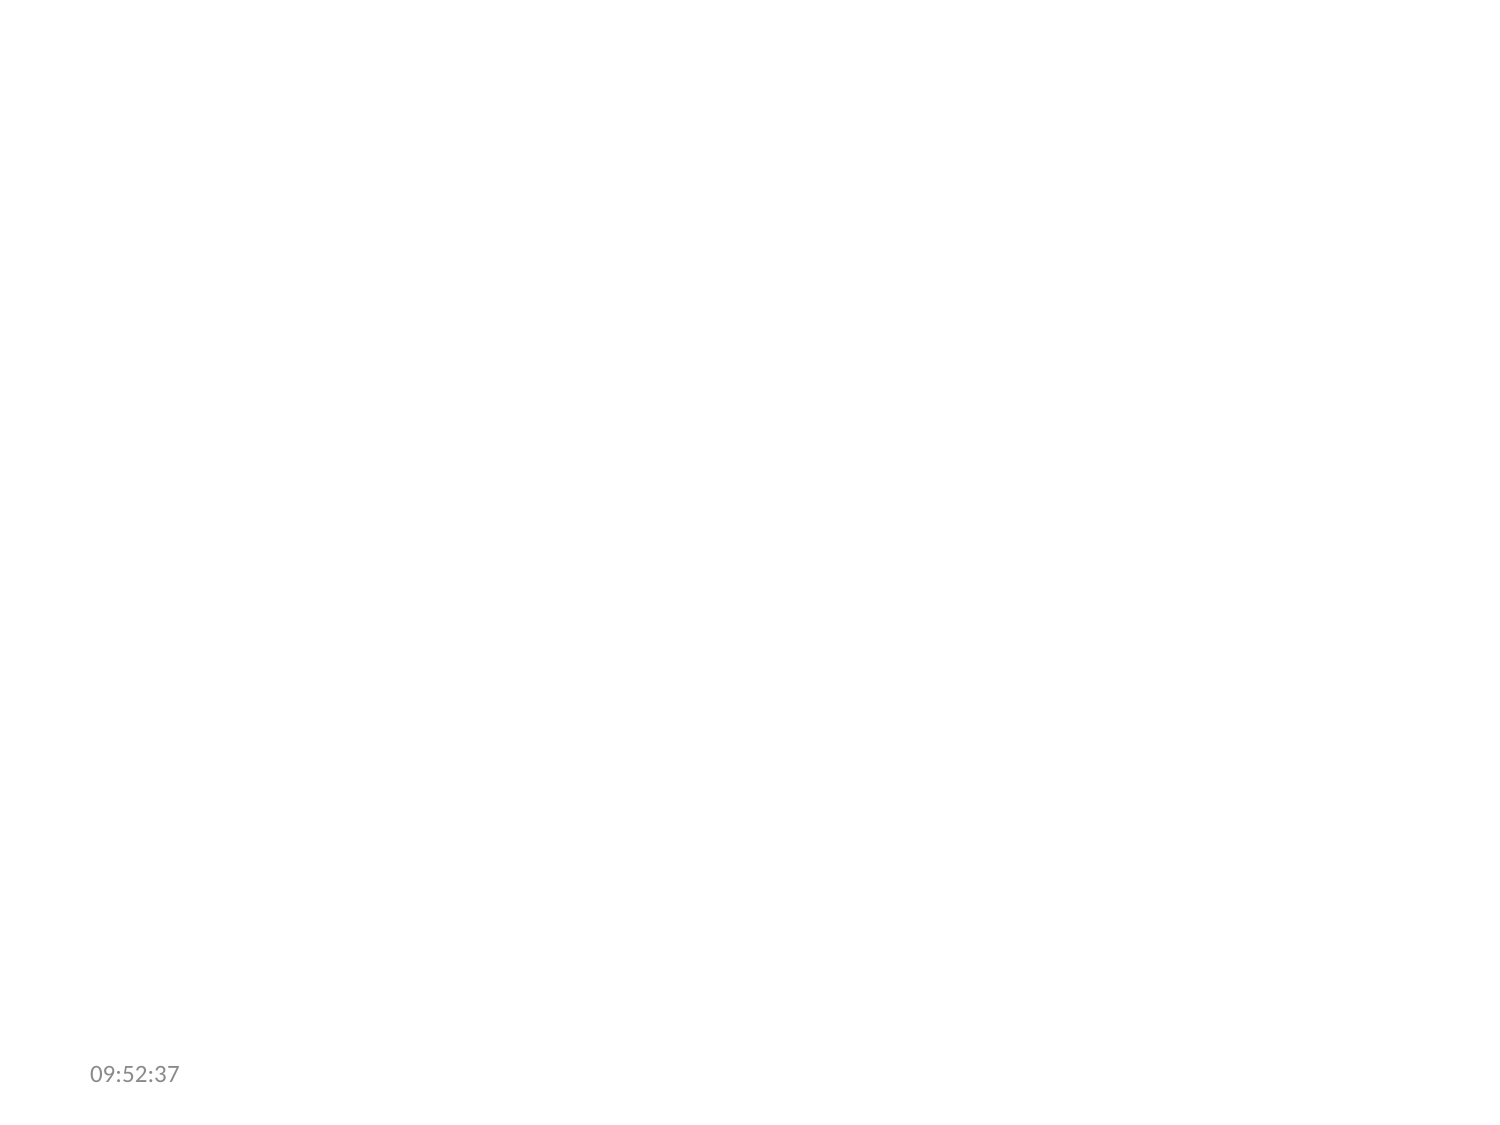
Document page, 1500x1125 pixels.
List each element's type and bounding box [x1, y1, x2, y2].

slide_number [75, 1042, 425, 1103]
